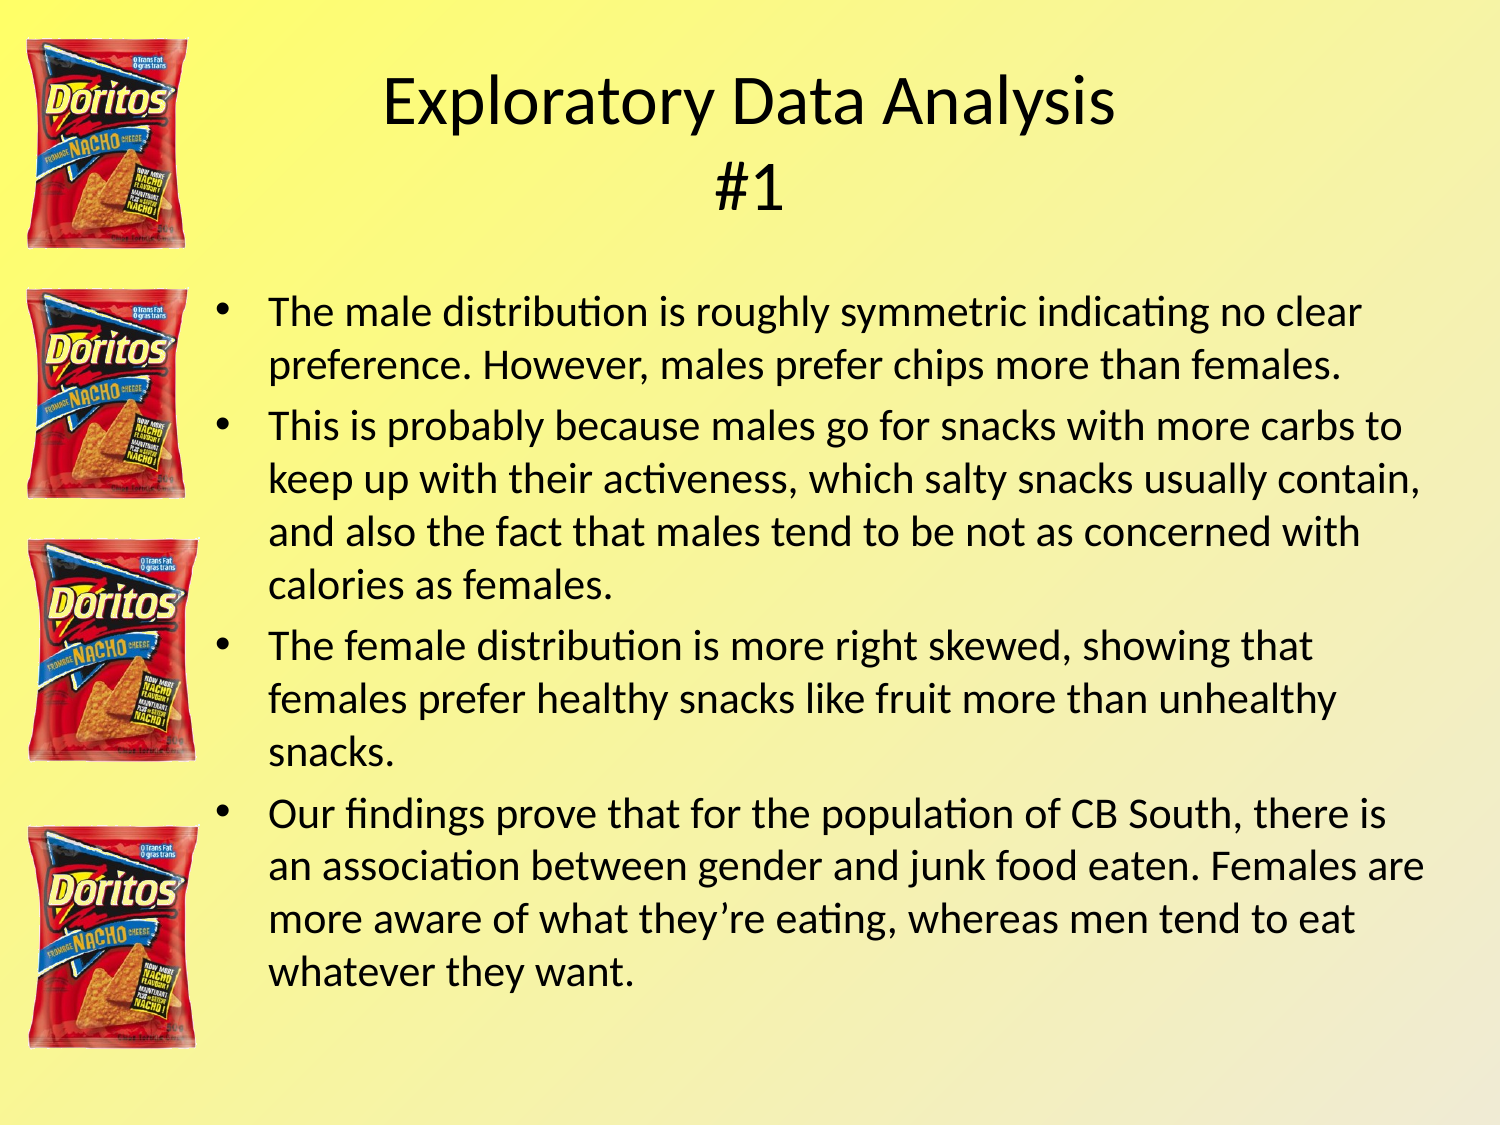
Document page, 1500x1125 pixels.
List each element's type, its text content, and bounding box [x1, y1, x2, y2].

list The male distribution is roughly symmetric indicating no clear preference. However, males prefer chips more than females. This is probably because males go for snacks with more carbs to keep up with their activeness, which salty snacks usually contain, and also the fact that males tend to be not as concerned with calories as females. The female distribution is more right skewed, showing that females prefer healthy snacks like fruit more than unhealthy snacks. Our findings prove that for the population of CB South, there is an association between gender and junk food eaten. Females are more aware of what they’re eating, whereas men tend to eat whatever they want. [229, 275, 1450, 1018]
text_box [0, 37, 226, 1051]
title Exploratory Data Analysis #1 [229, 45, 1425, 233]
